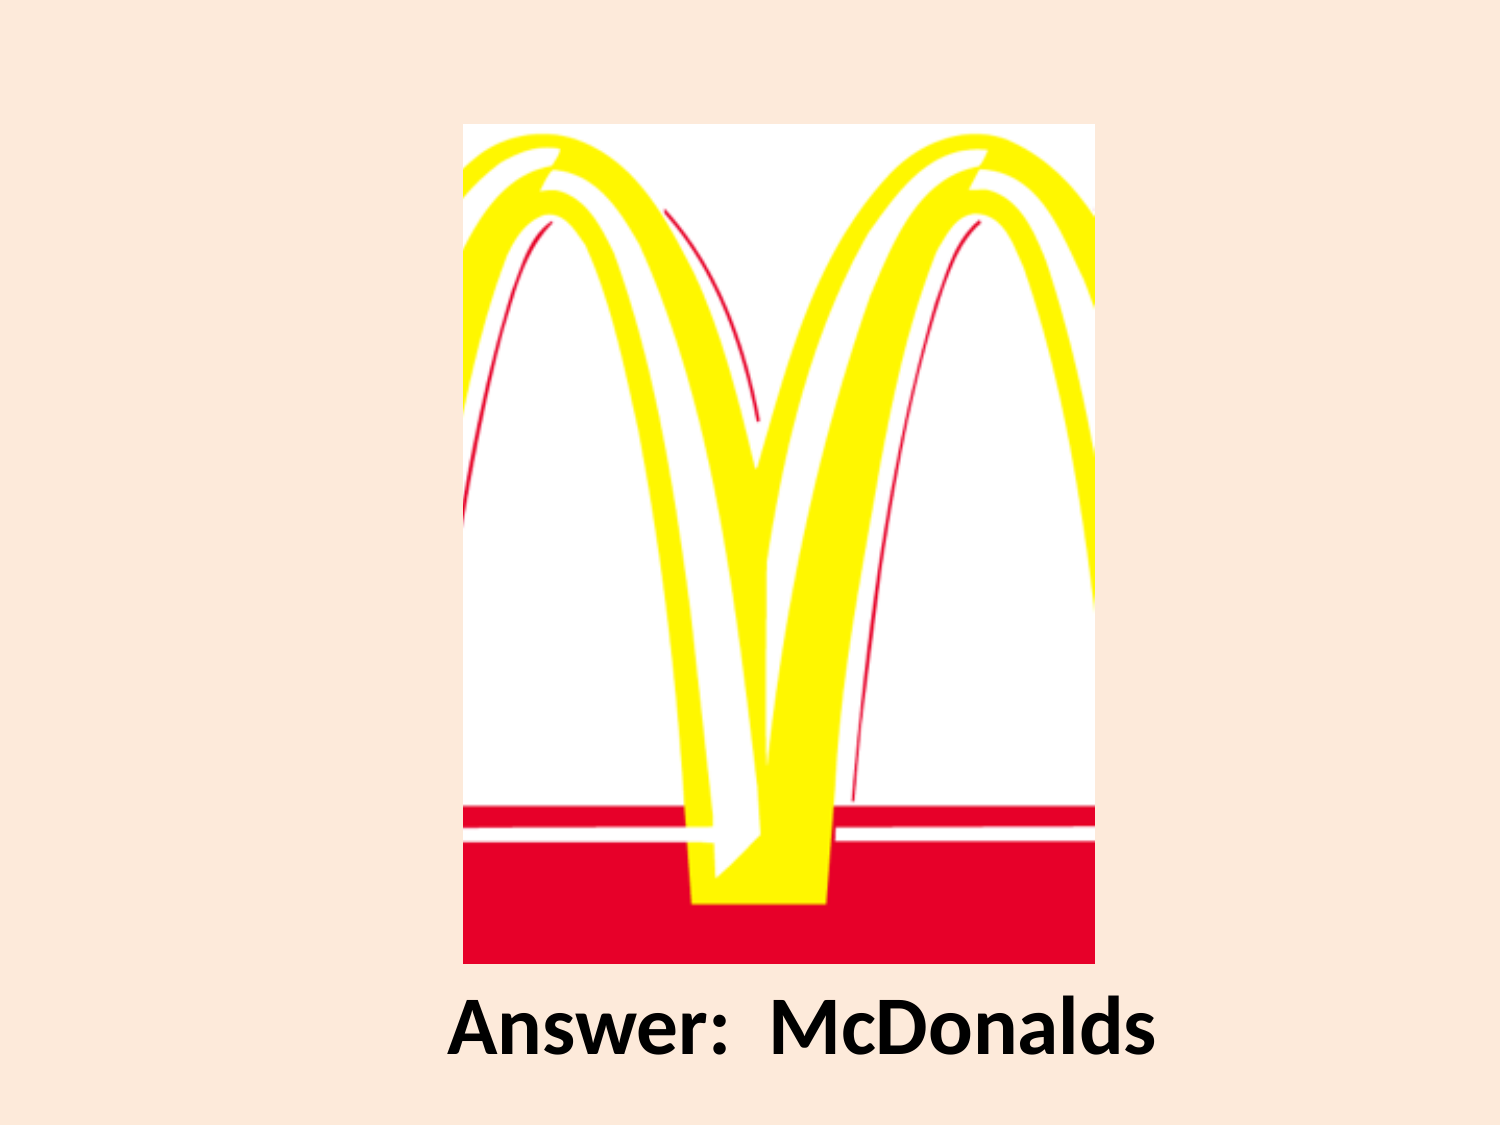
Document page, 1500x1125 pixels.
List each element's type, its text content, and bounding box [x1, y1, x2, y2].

picture [463, 124, 1095, 965]
text_box Answer: McDonalds [432, 964, 1173, 1079]
